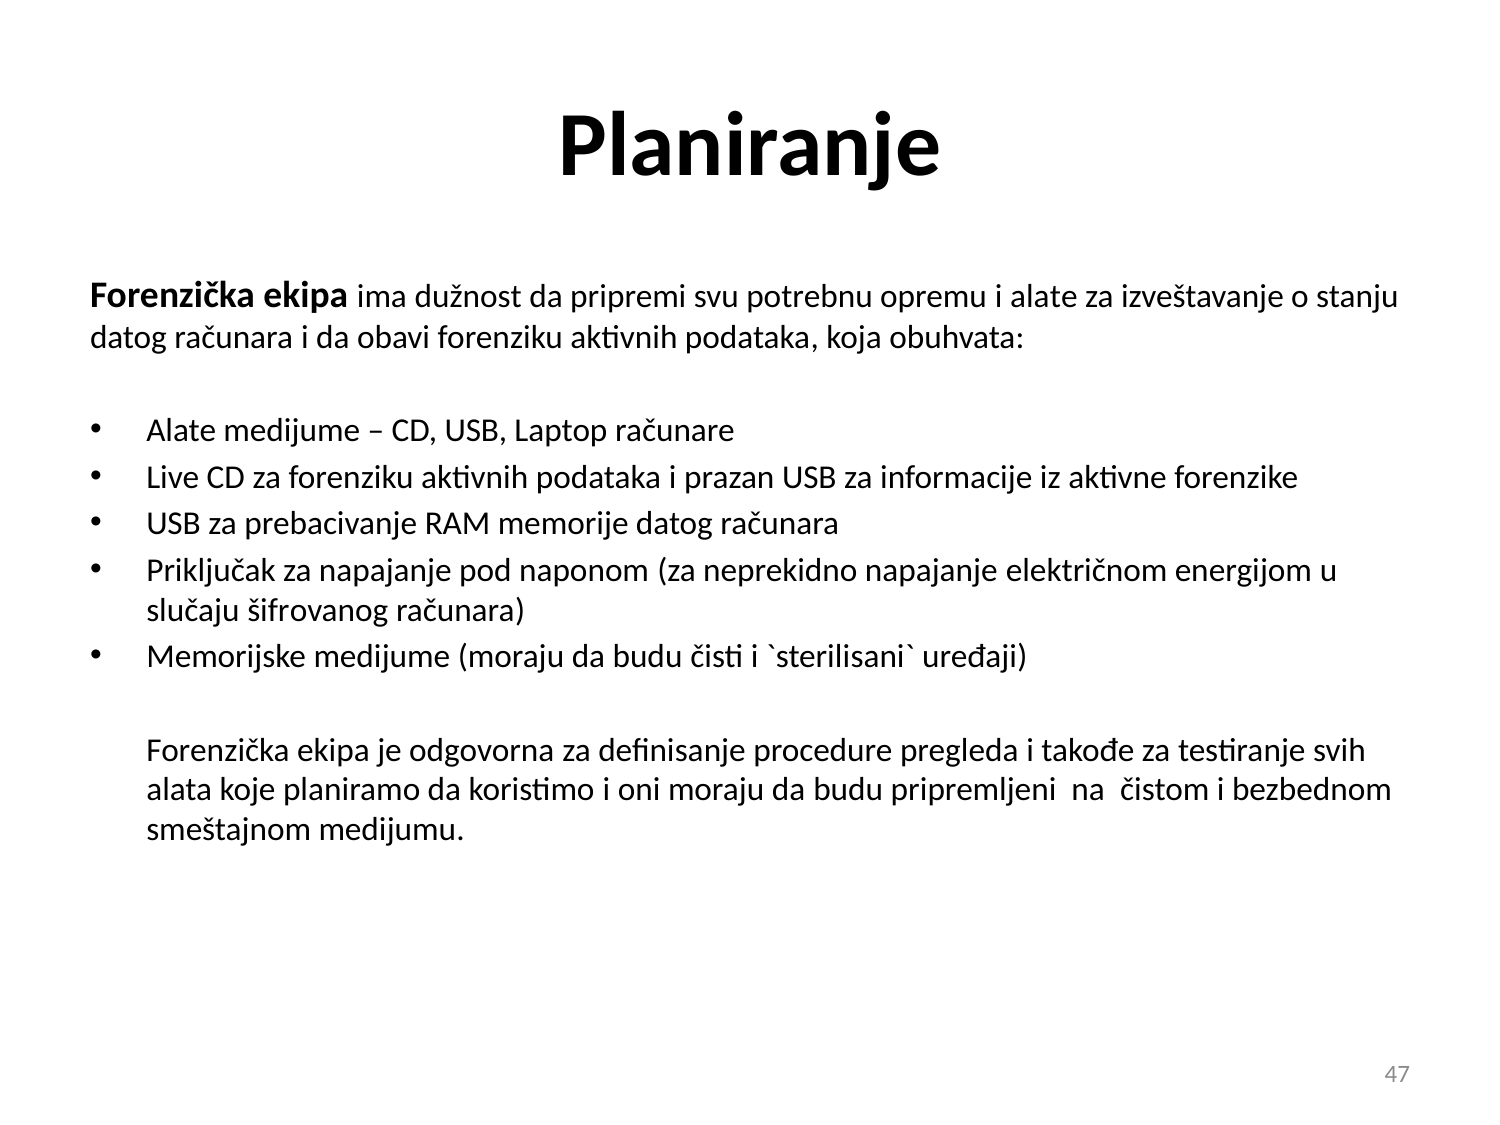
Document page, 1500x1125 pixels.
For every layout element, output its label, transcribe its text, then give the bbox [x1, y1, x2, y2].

list Forenzička ekipa ima dužnost da pripremi svu potrebnu opremu i alate za izveštavanje o stanju datog računara i da obavi forenziku aktivnih podataka, koja obuhvata: Alate medijume – CD, USB, Laptop računare Live CD za forenziku aktivnih podataka i prazan USB za informacije iz aktivne forenzike USB za prebacivanje RAM memorije datog računara Priključak za napajanje pod naponom (za neprekidno napajanje električnom energijom u slučaju šifrovanog računara) Memorijske medijume (moraju da budu čisti i `sterilisani` uređaji) Forenzička ekipa je odgovorna za definisanje procedure pregleda i takođe za testiranje svih alata koje planiramo da koristimo i oni moraju da budu pripremljeni na čistom i bezbednom smeštajnom medijumu. [74, 262, 1426, 1006]
slide_number 47 [1074, 1042, 1425, 1103]
title Planiranje [74, 44, 1426, 233]
